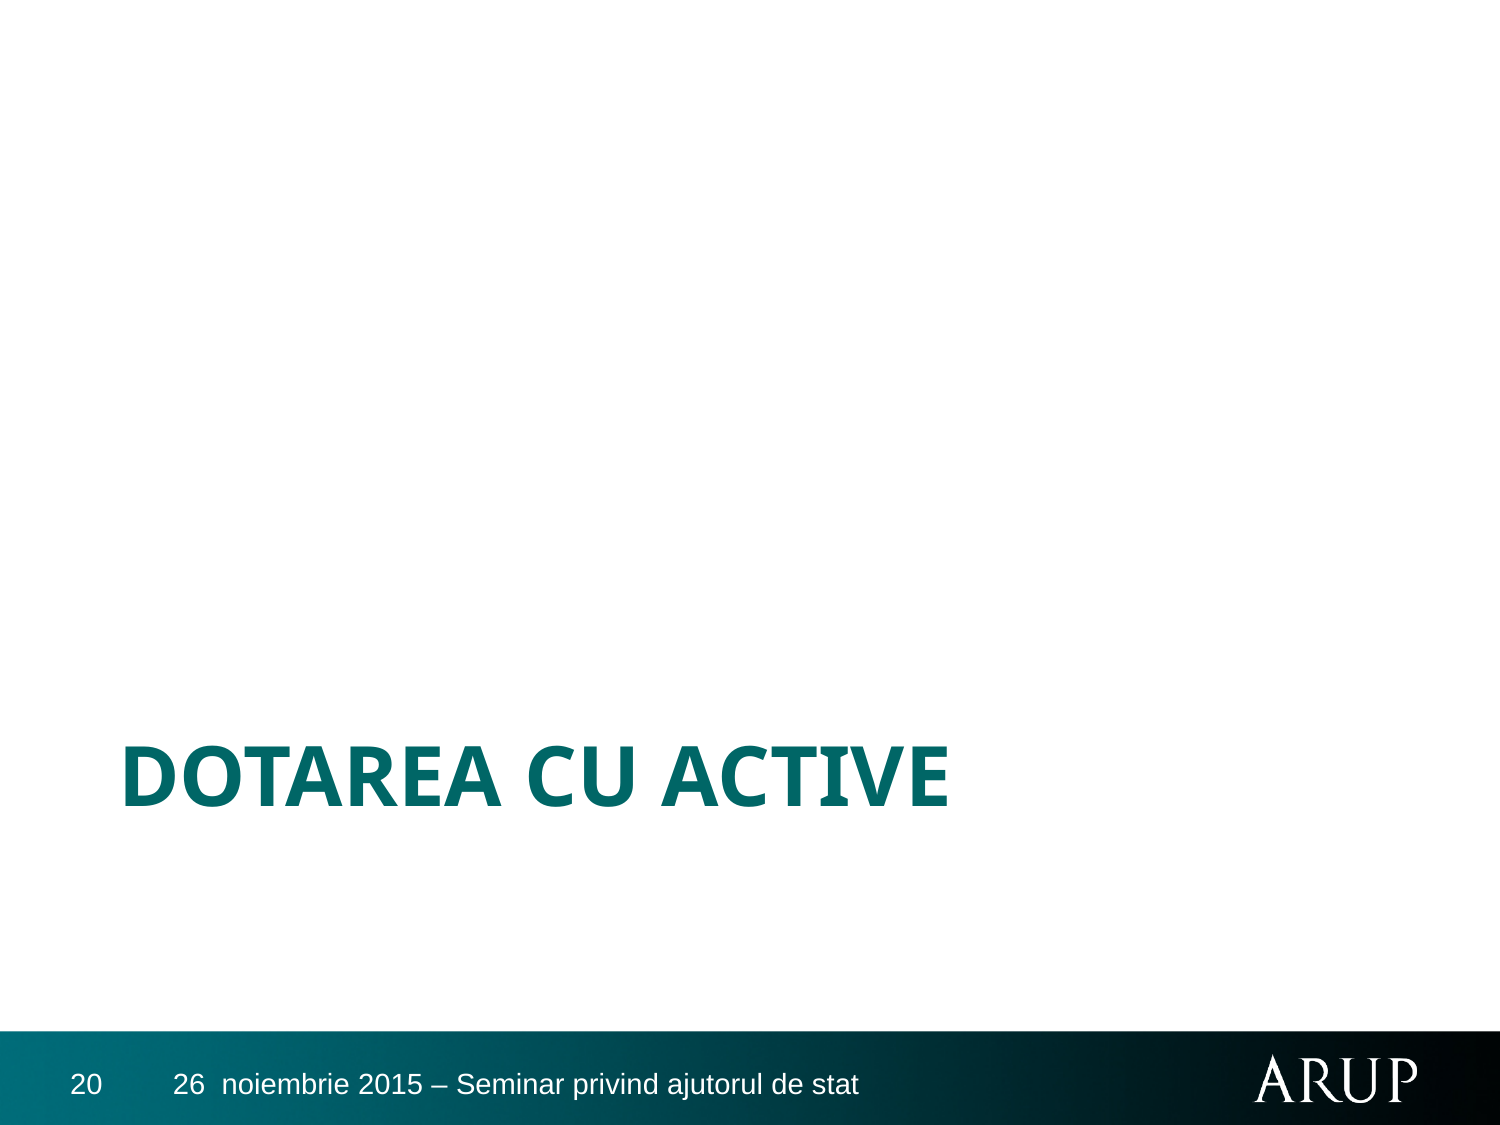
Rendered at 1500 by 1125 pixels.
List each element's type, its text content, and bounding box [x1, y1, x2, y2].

slide_number 20 [55, 1057, 158, 1118]
picture [0, 1030, 1500, 1125]
title DOTAREA CU ACTIVE [118, 722, 1394, 824]
footer 26 noiembrie 2015 – Seminar privind ajutorul de stat [158, 1057, 1199, 1118]
